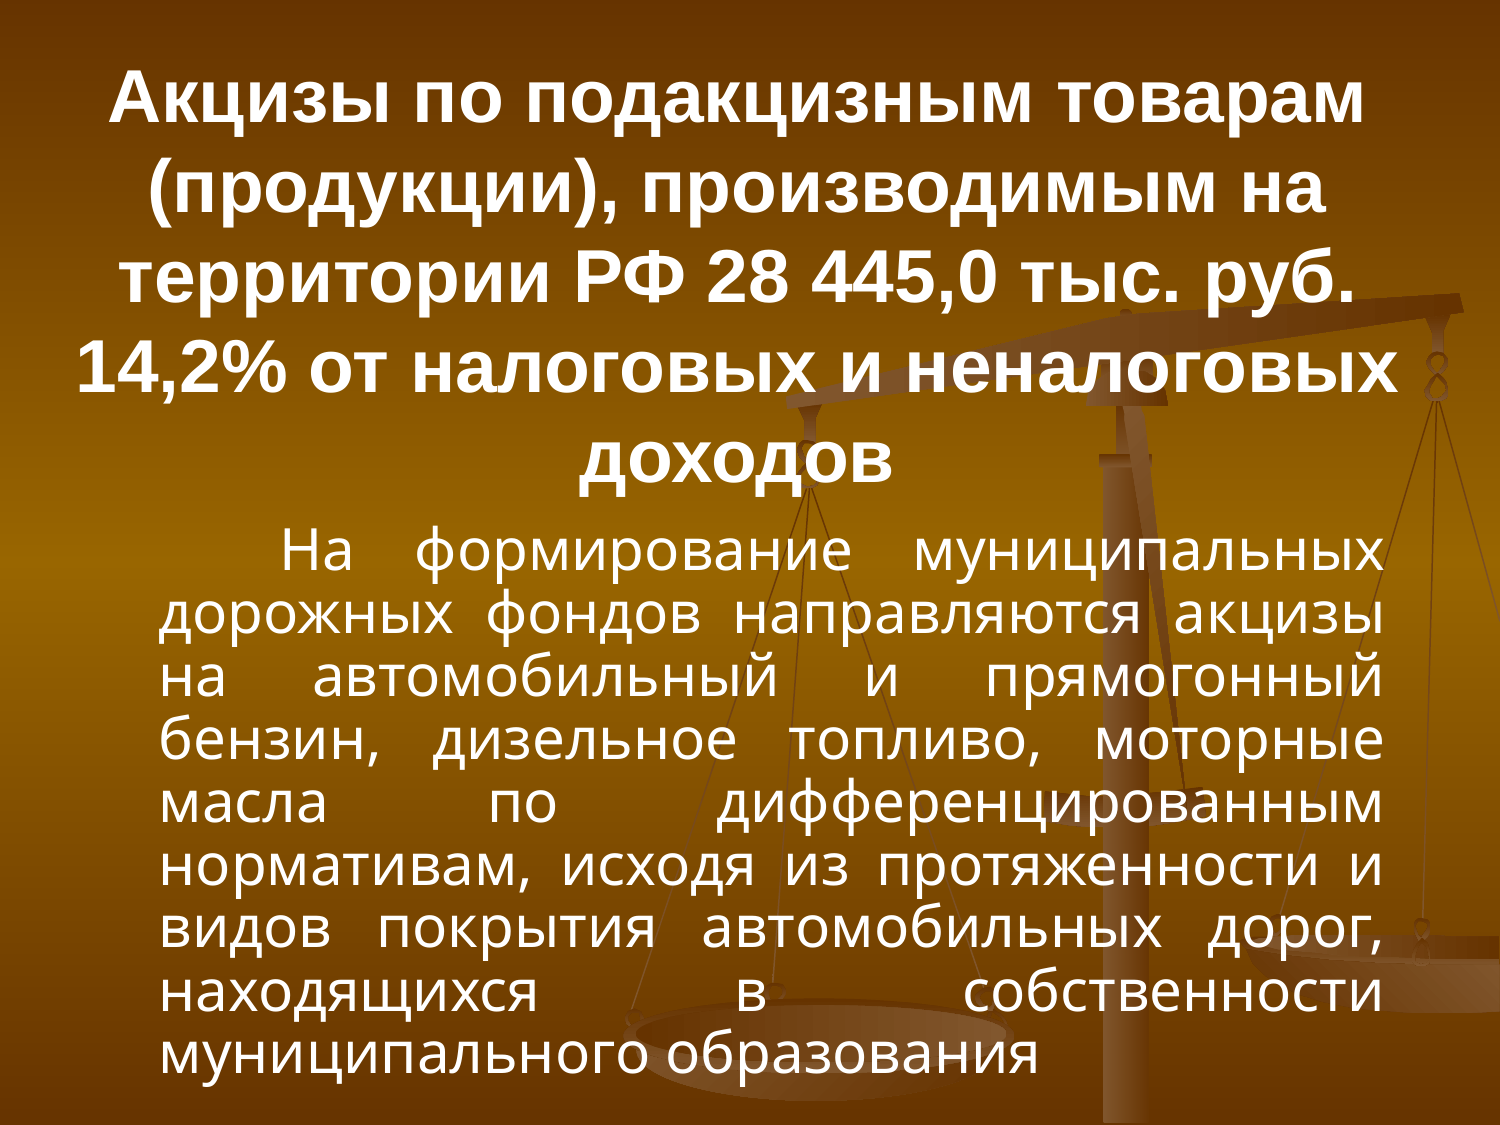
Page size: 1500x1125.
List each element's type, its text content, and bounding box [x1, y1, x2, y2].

list На формирование муниципальных дорожных фондов направляются акцизы на автомобильный и прямогонный бензин, дизельное топливо, моторные масла по дифференцированным нормативам, исходя из протяженности и видов покрытия автомобильных дорог, находящихся в собственности муниципального образования [87, 512, 1401, 1076]
title Акцизы по подакцизным товарам (продукции), производимым на территории РФ 28 445,0 тыс. руб. 14,2% от налоговых и неналоговых доходов [49, 45, 1426, 501]
